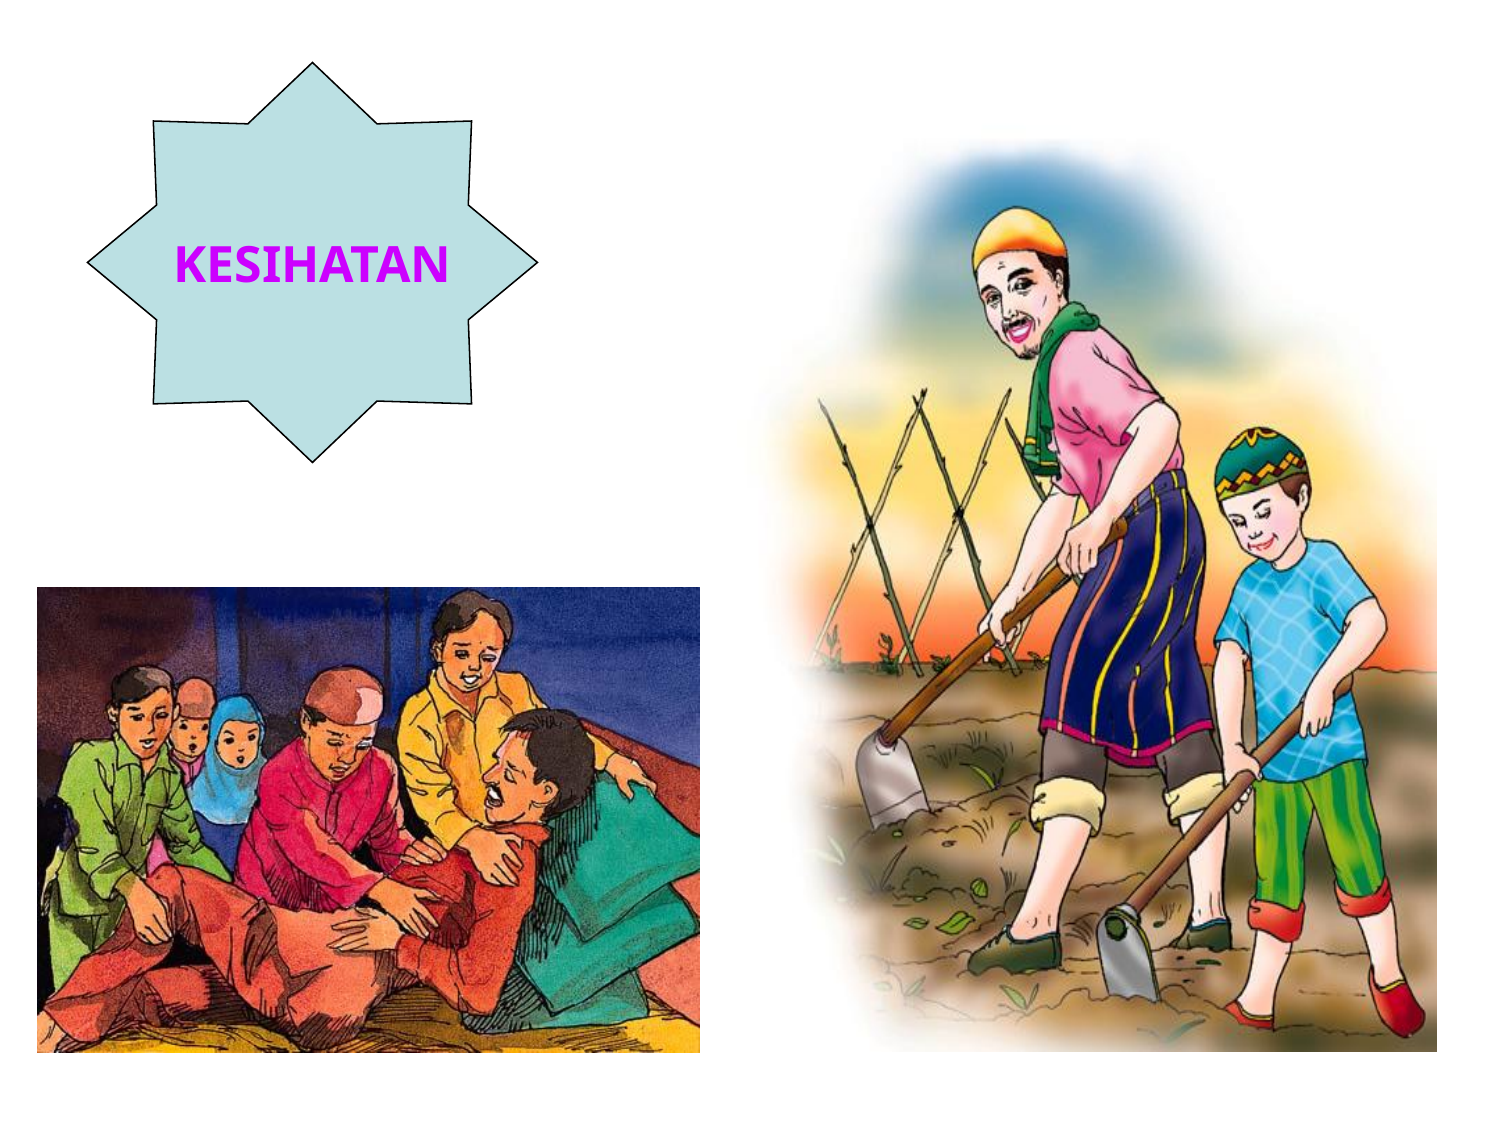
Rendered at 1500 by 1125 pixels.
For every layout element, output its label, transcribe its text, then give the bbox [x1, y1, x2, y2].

picture [37, 587, 701, 1053]
text_box KESIHATAN [87, 62, 538, 463]
picture [737, 99, 1437, 1052]
